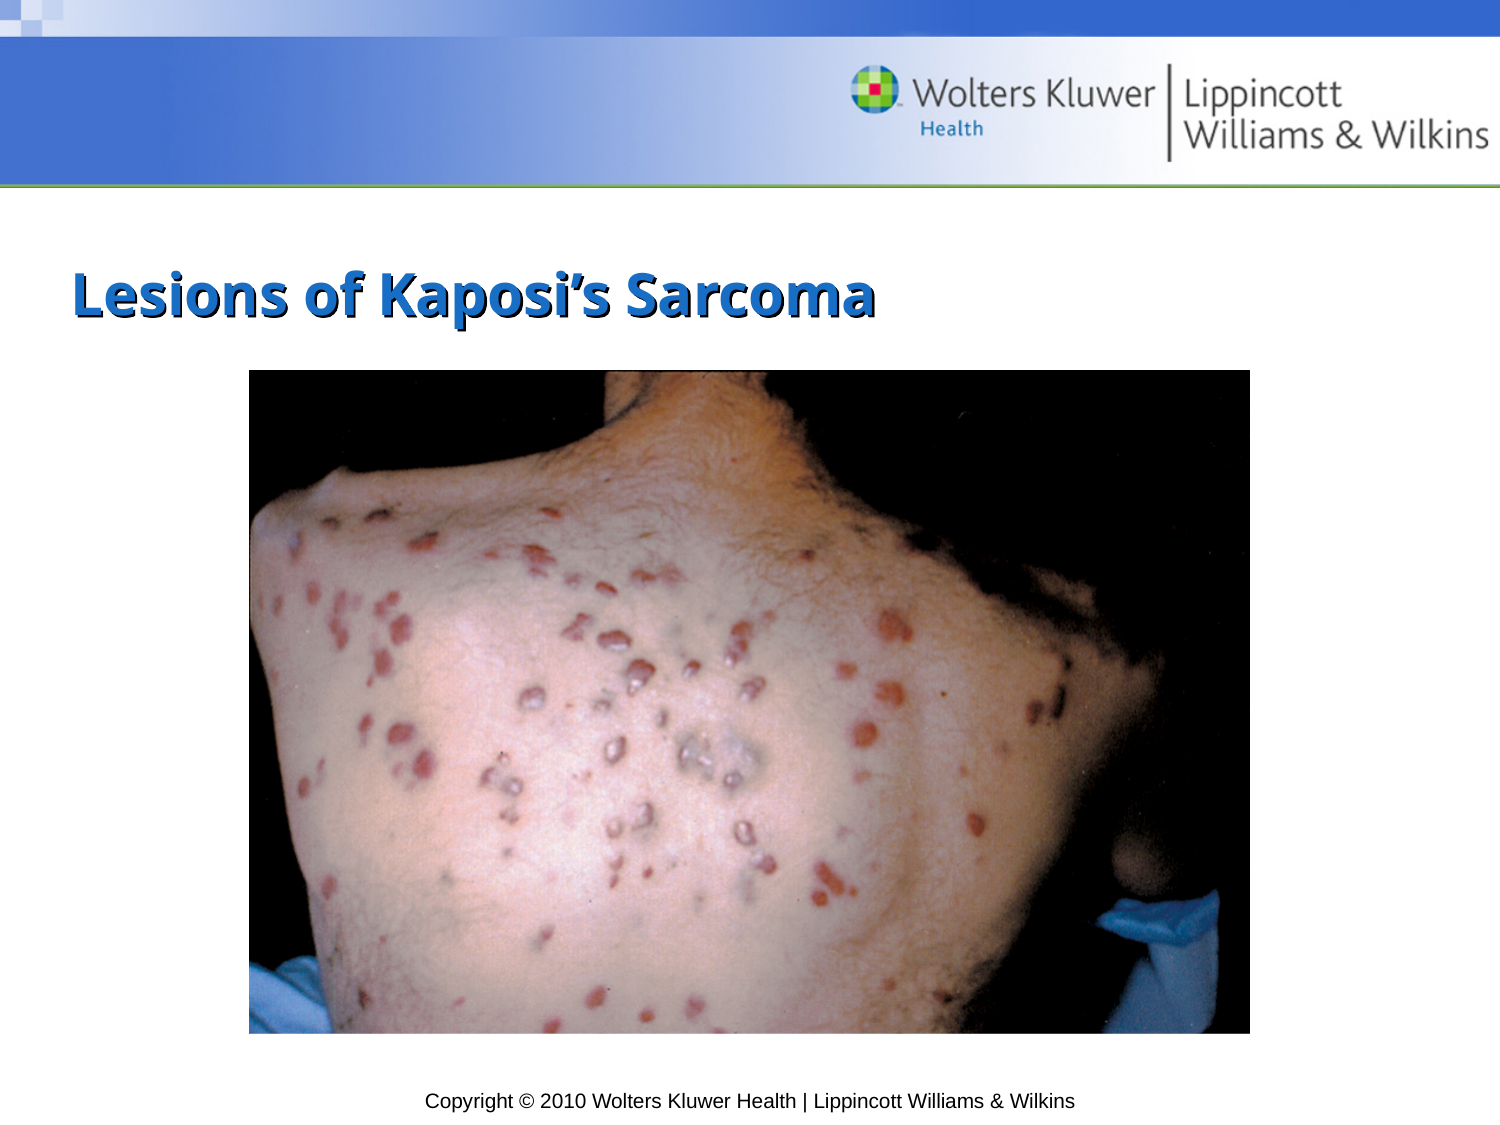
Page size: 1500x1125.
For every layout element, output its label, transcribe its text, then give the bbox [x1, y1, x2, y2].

picture [249, 370, 1251, 1034]
title Lesions of Kaposi’s Sarcoma [70, 264, 1470, 329]
picture [0, 0, 1500, 188]
